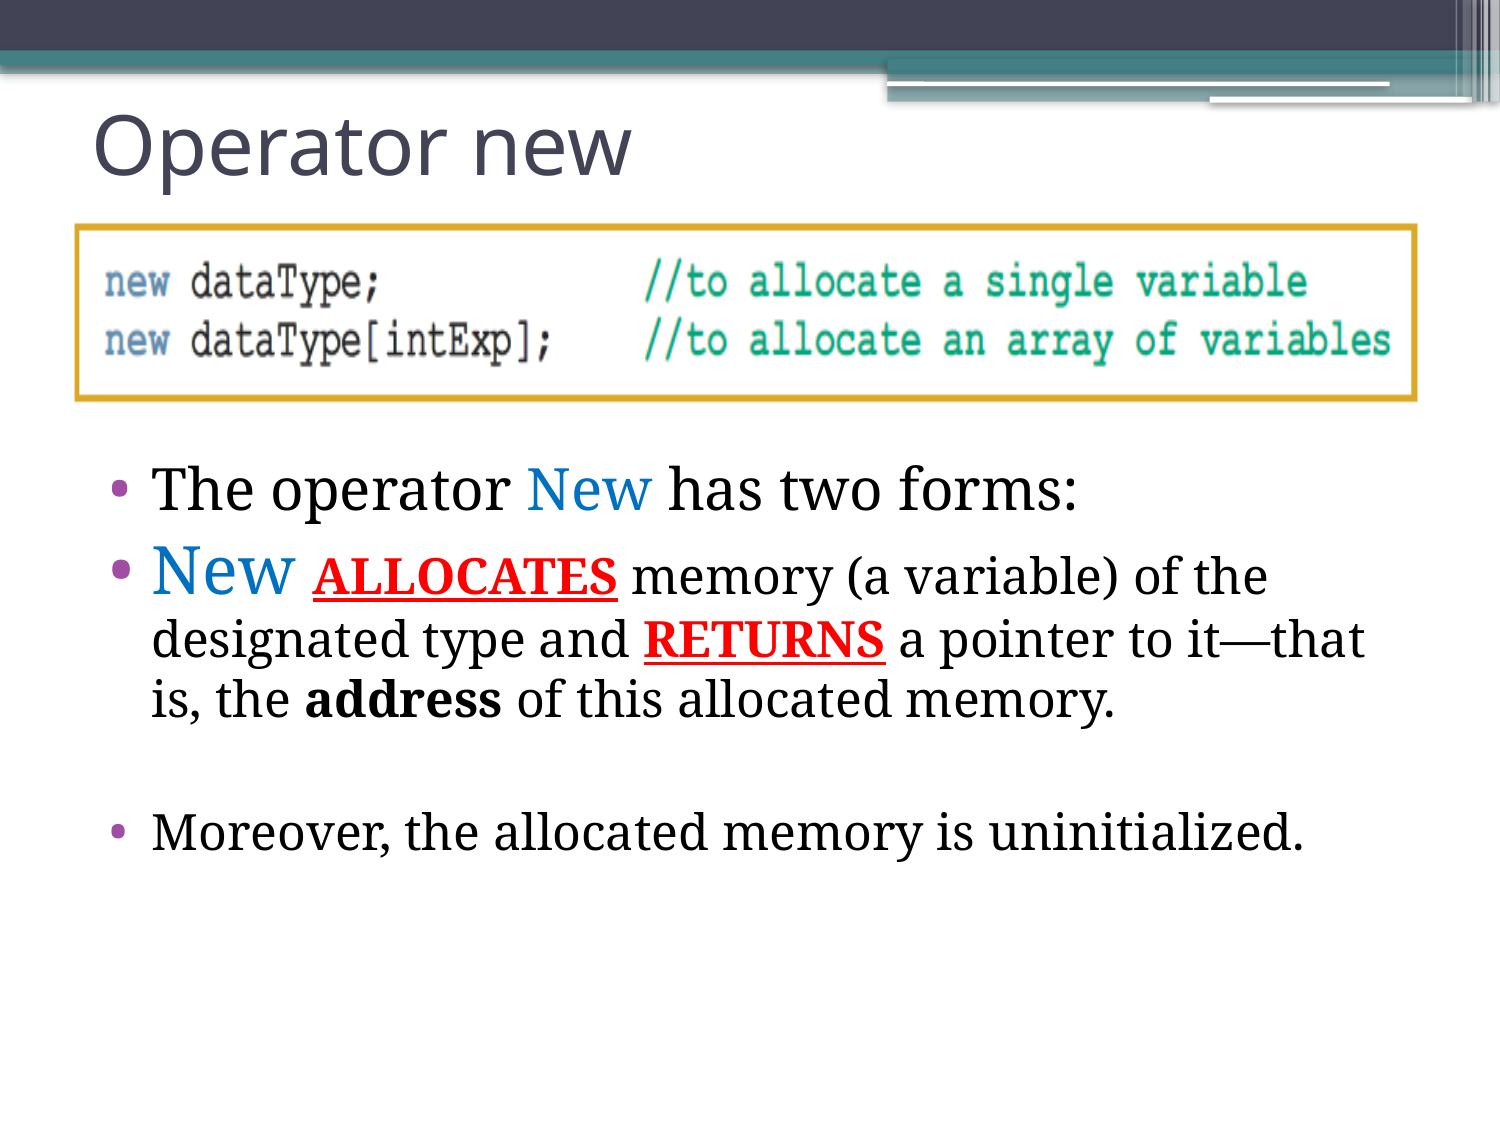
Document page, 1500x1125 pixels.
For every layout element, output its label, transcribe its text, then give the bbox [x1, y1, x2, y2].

list The operator New has two forms: New ALLOCATES memory (a variable) of the designated type and RETURNS a pointer to it—that is, the address of this allocated memory. Moreover, the allocated memory is uninitialized. [76, 456, 1427, 1055]
picture [52, 196, 1435, 447]
title Operator new [76, 54, 1427, 193]
